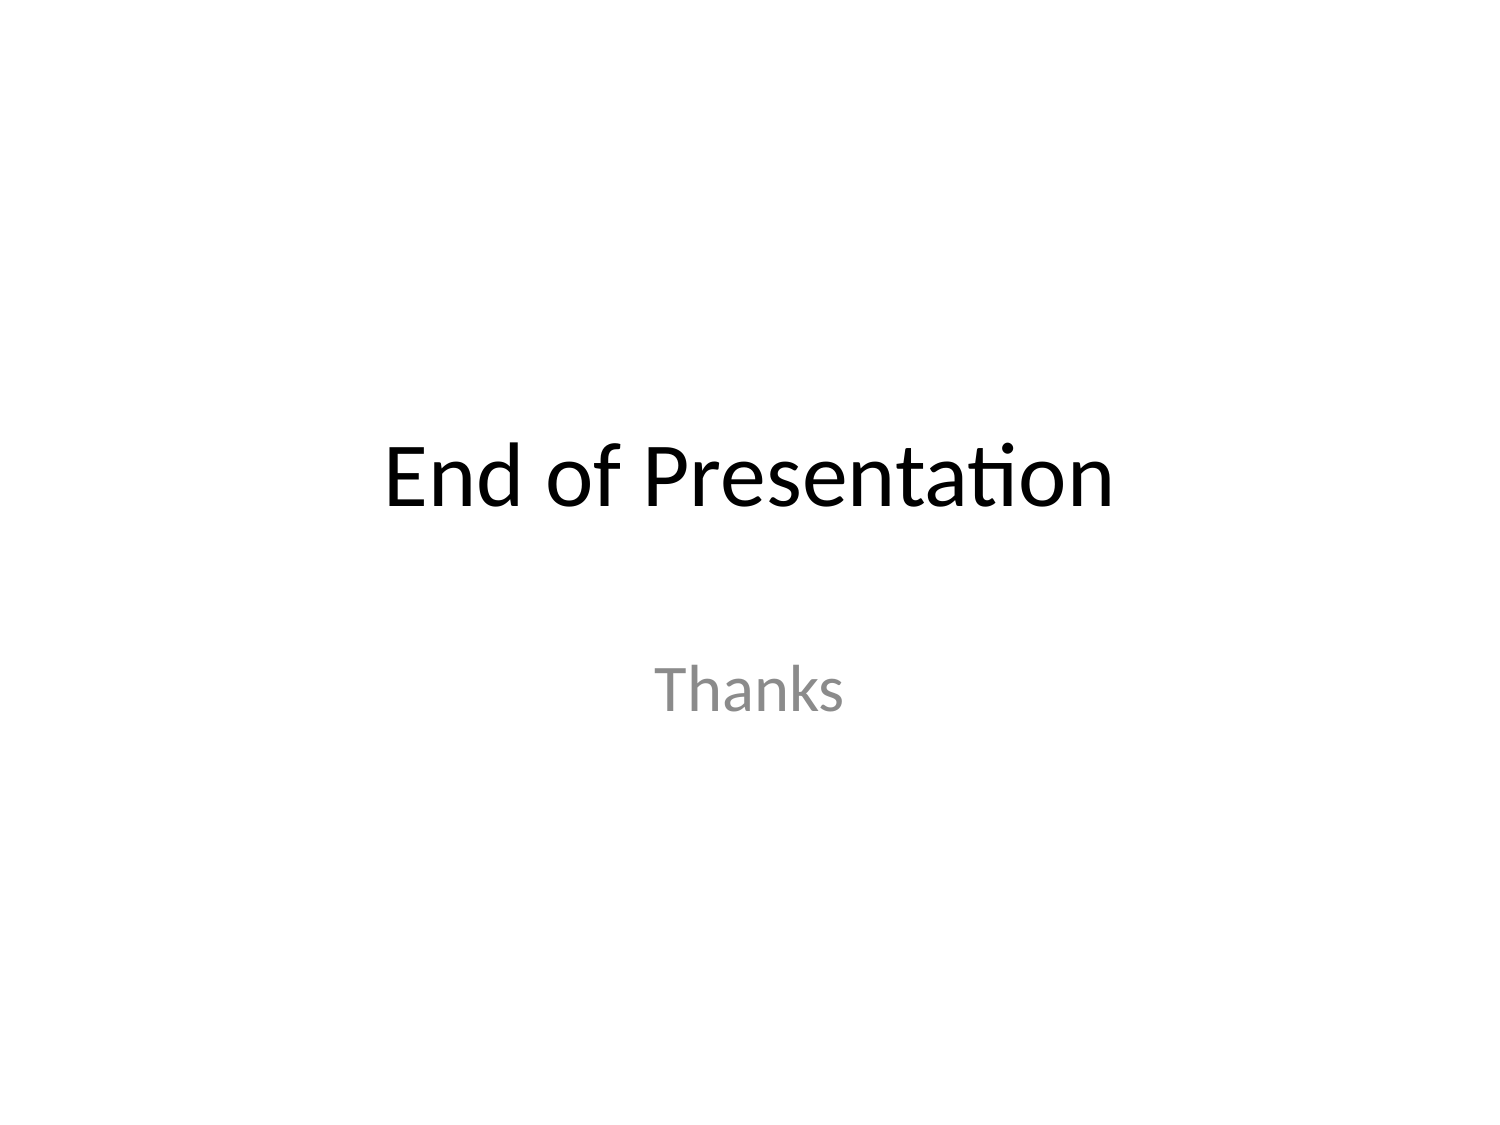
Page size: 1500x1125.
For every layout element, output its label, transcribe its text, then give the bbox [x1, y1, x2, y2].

subtitle Thanks [225, 637, 1275, 925]
title End of Presentation [112, 349, 1388, 591]
